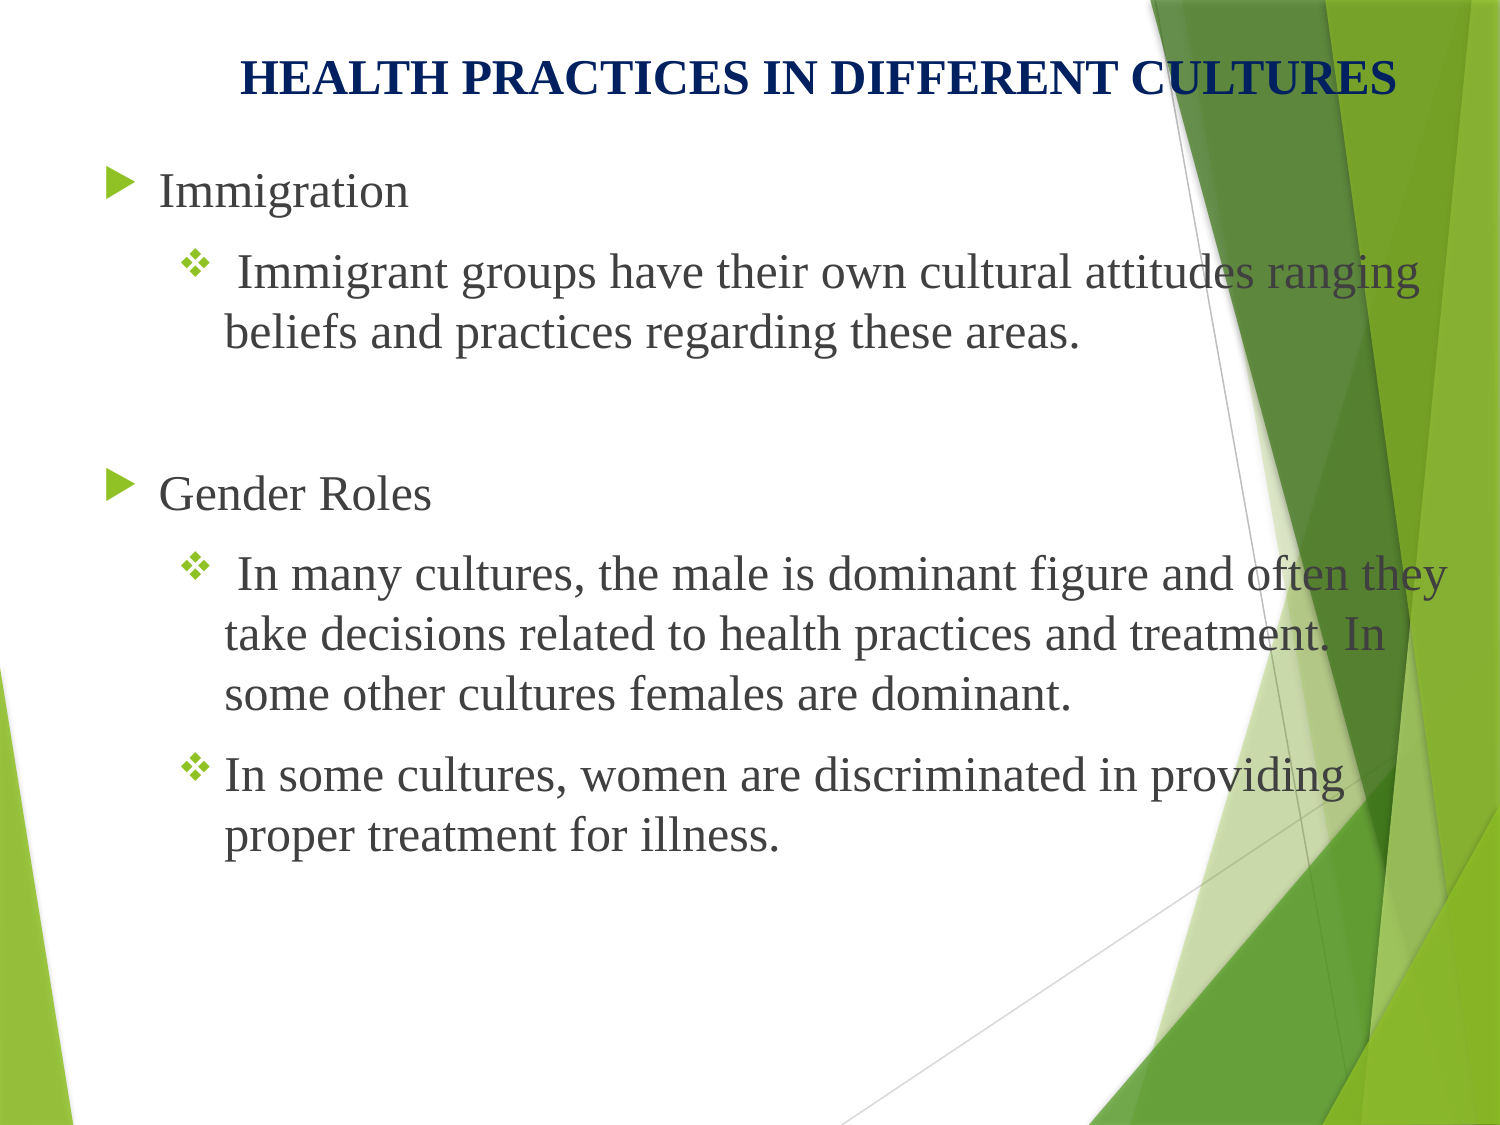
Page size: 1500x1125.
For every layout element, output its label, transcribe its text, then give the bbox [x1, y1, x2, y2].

list Immigration Immigrant groups have their own cultural attitudes ranging beliefs and practices regarding these areas. Gender Roles In many cultures, the male is dominant figure and often they take decisions related to health practices and treatment. In some other cultures females are dominant. In some cultures, women are discriminated in providing proper treatment for illness. [87, 149, 1475, 1000]
text_box HEALTH PRACTICES IN DIFFERENT CULTURES [200, 37, 1438, 113]
